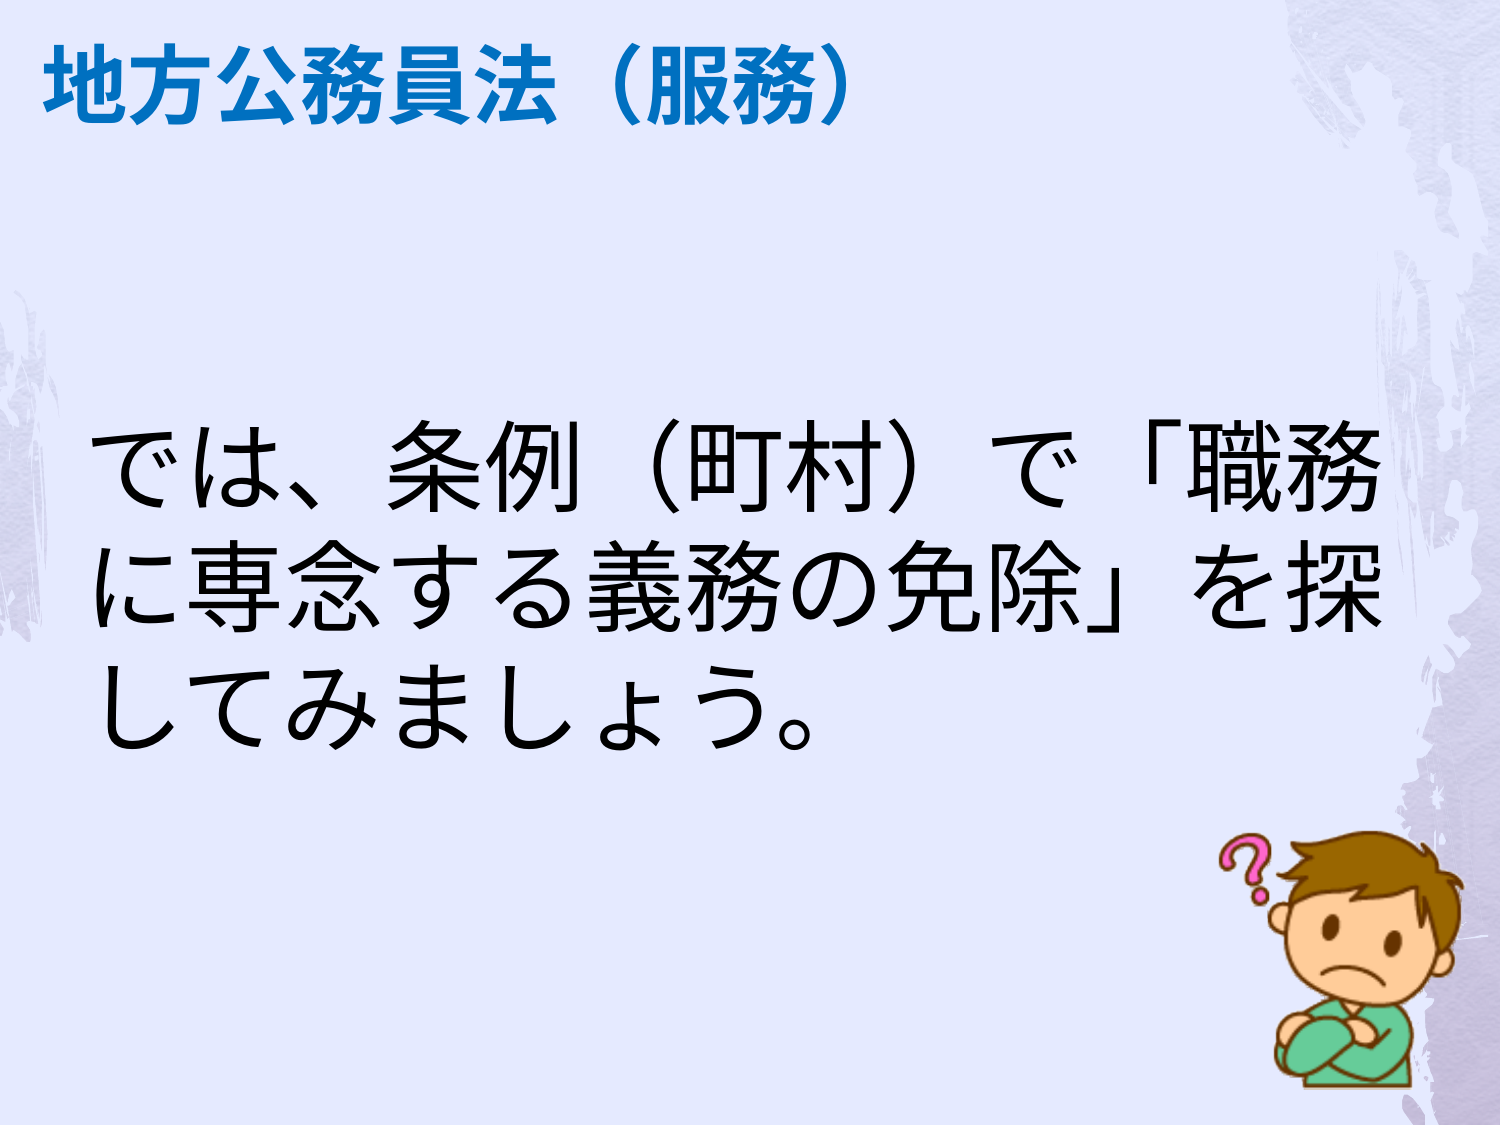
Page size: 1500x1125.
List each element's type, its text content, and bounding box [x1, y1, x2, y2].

picture [1211, 821, 1472, 1090]
text_box 地方公務員法（服務） [41, 30, 1392, 135]
text_box では、条例（町村）で「職務に専念する義務の免除」を探してみましょう。 [70, 397, 1442, 772]
